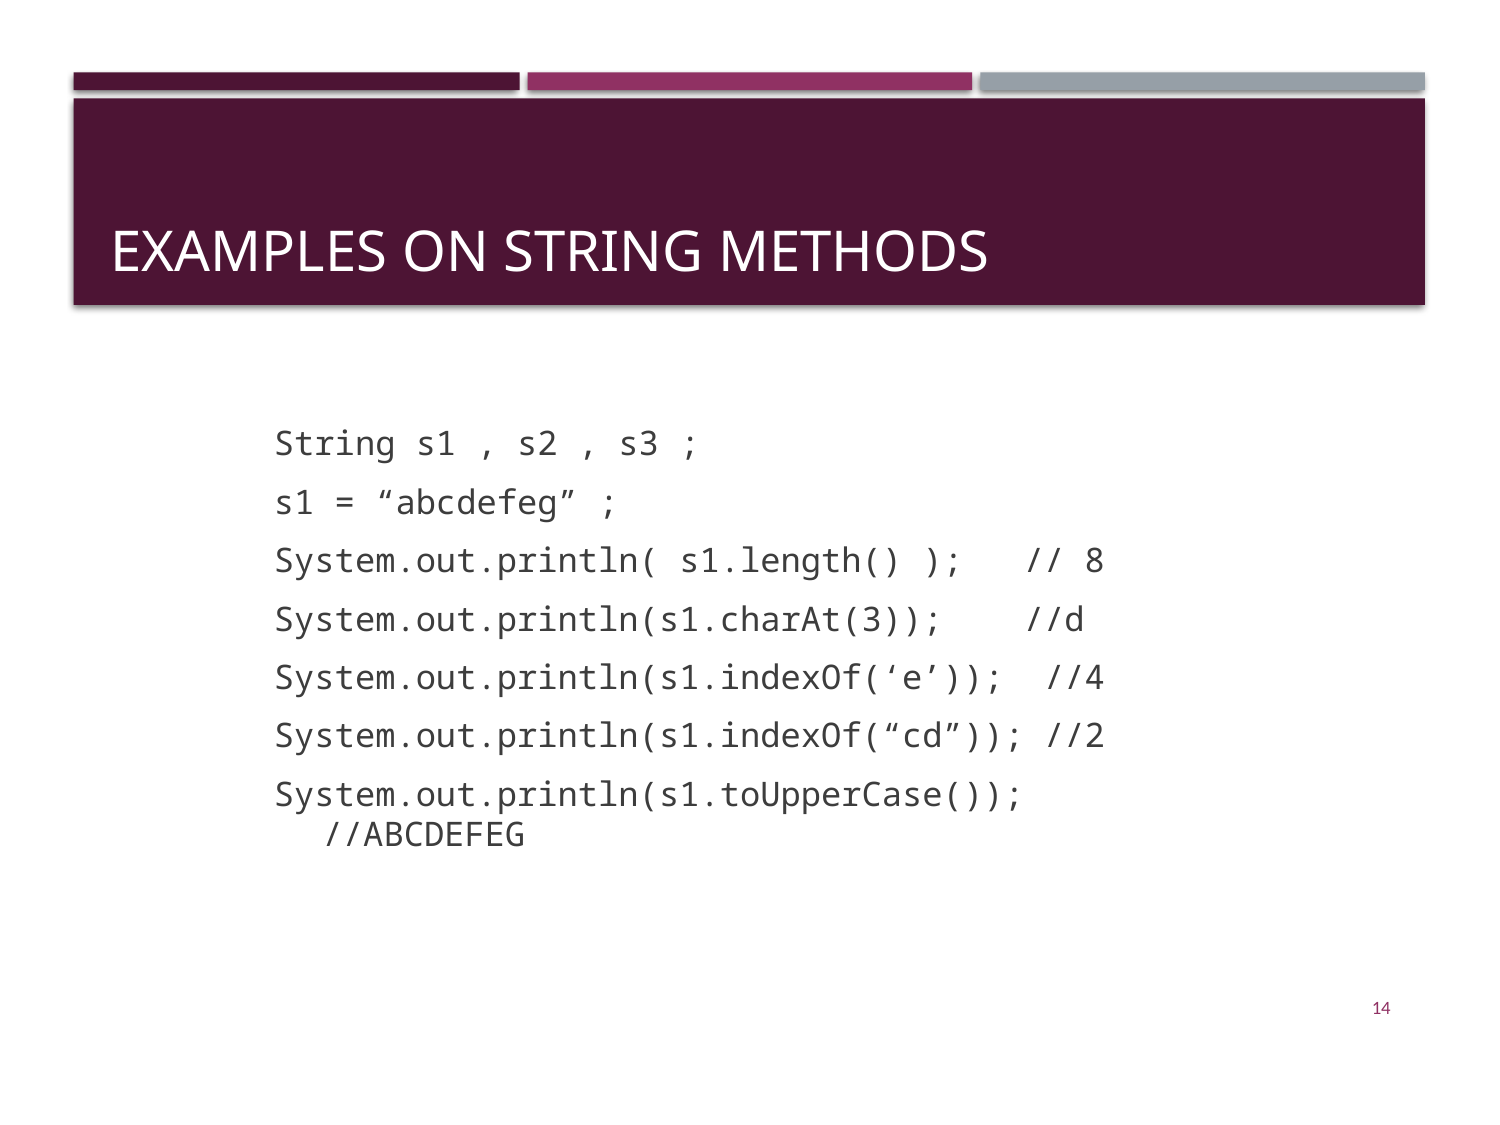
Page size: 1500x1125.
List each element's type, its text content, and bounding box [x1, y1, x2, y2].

list String s1 , s2 , s3 ; s1 = “abcdefeg” ; System.out.println( s1.length() ); // 8 System.out.println(s1.charAt(3)); //d System.out.println(s1.indexOf(‘e’)); //4 System.out.println(s1.indexOf(“cd”)); //2 System.out.println(s1.toUpperCase()); //ABCDEFEG [258, 414, 1242, 862]
slide_number 14 [1279, 977, 1406, 1037]
title Examples on string methods [95, 112, 1406, 291]
